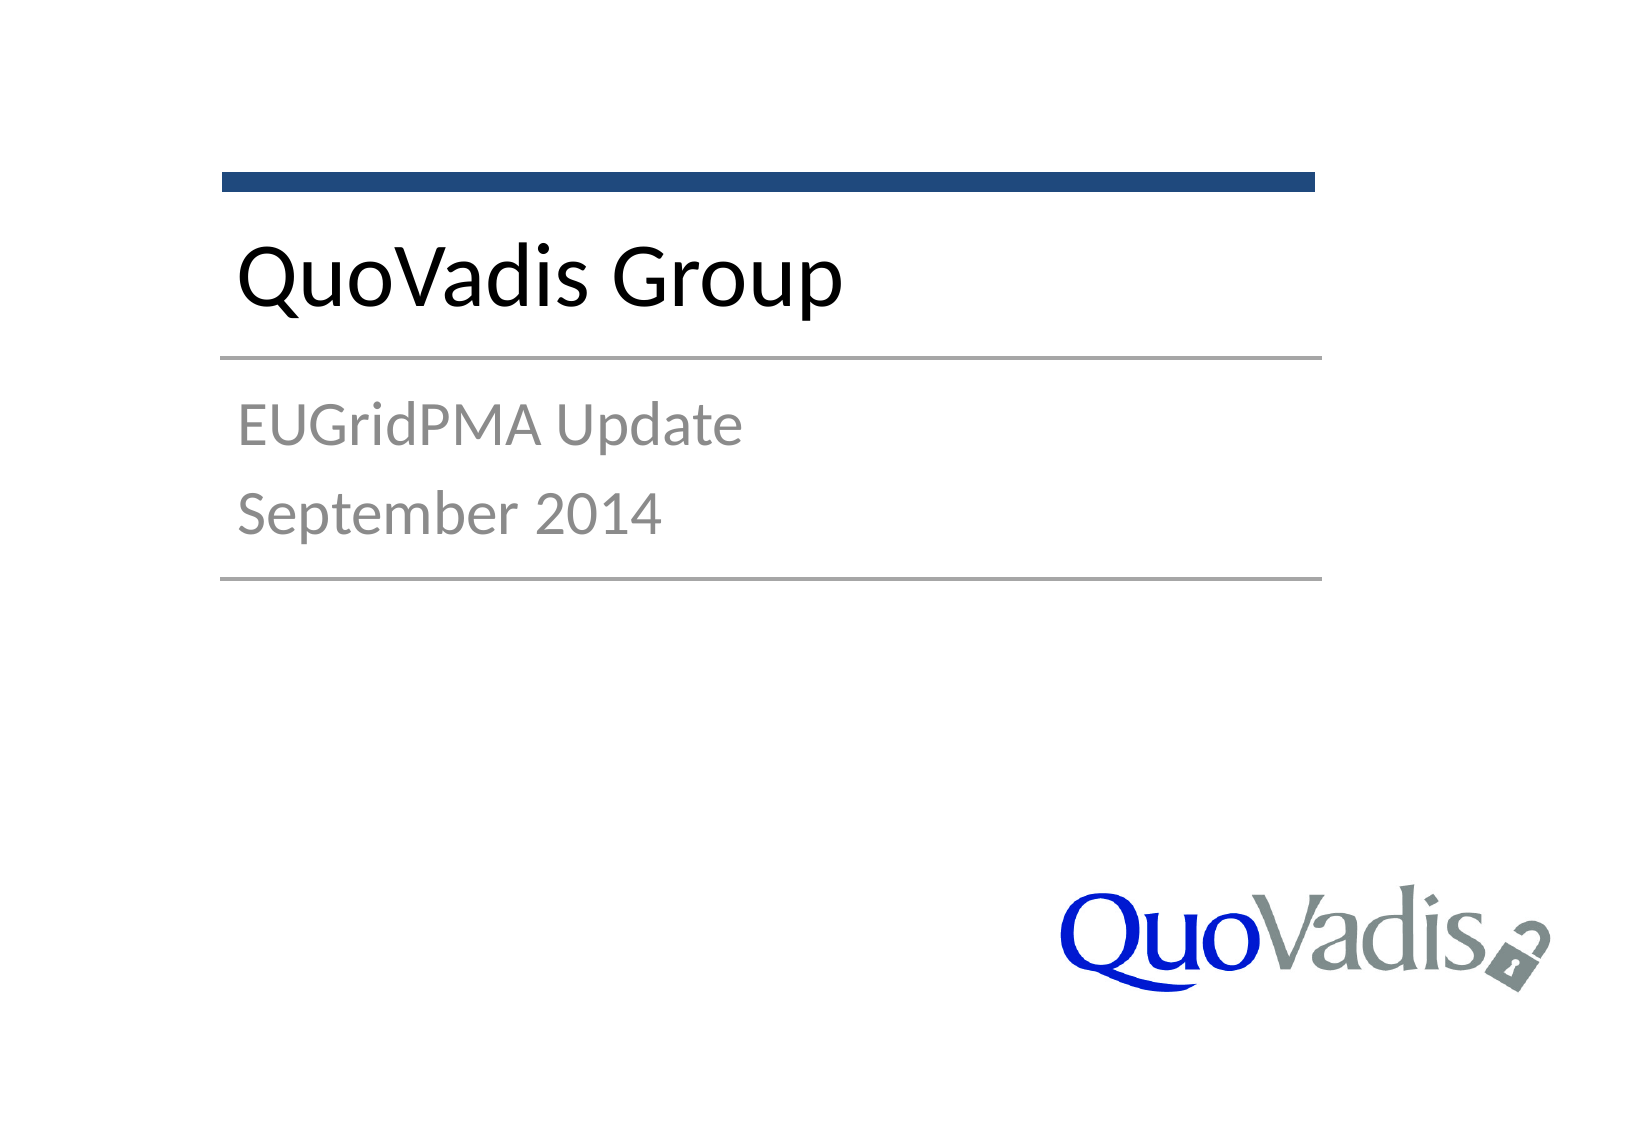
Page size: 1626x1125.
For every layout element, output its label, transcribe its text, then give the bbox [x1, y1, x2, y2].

title QuoVadis Group [221, 197, 1318, 343]
picture [1045, 880, 1565, 1000]
subtitle EUGridPMA Update September 2014 [222, 375, 1320, 556]
